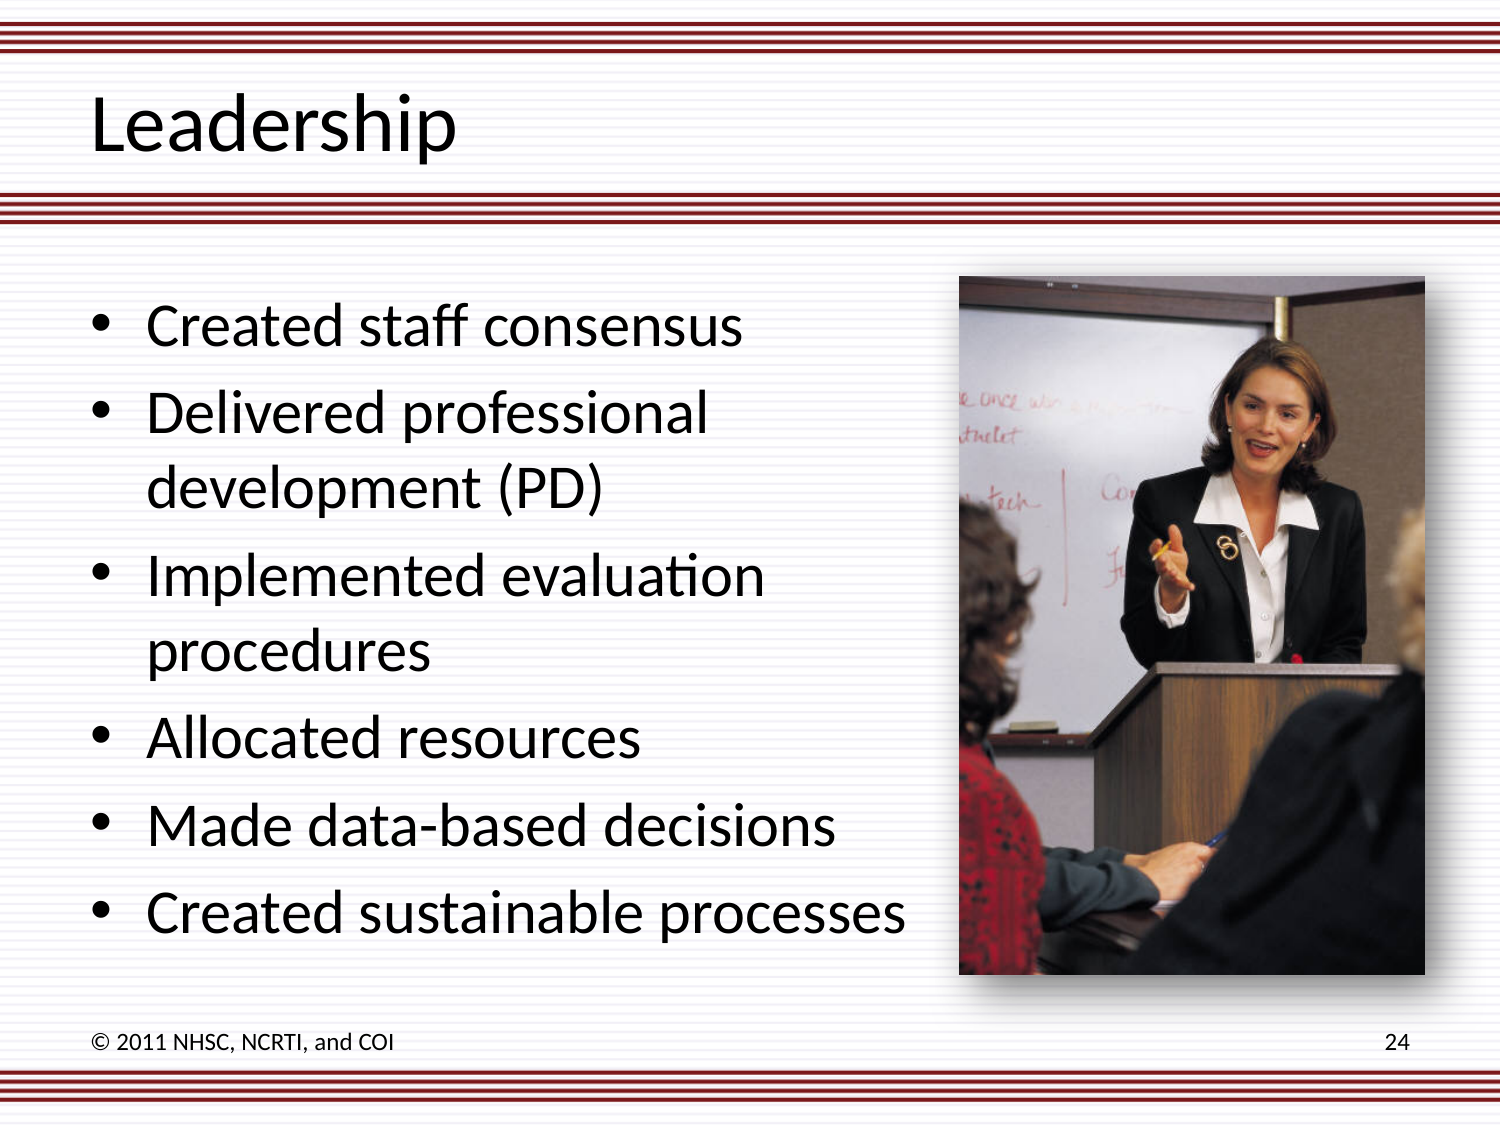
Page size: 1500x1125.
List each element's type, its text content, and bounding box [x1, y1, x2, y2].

title Leadership [74, 36, 1500, 201]
list Created staff consensus Delivered professional development (PD) Implemented evaluation procedures Allocated resources Made data-based decisions Created sustainable processes [74, 276, 942, 976]
picture [0, 0, 1500, 1125]
footer © 2011 NHSC, NCRTI, and COI [75, 1010, 550, 1071]
slide_number 24 [1074, 1010, 1425, 1071]
